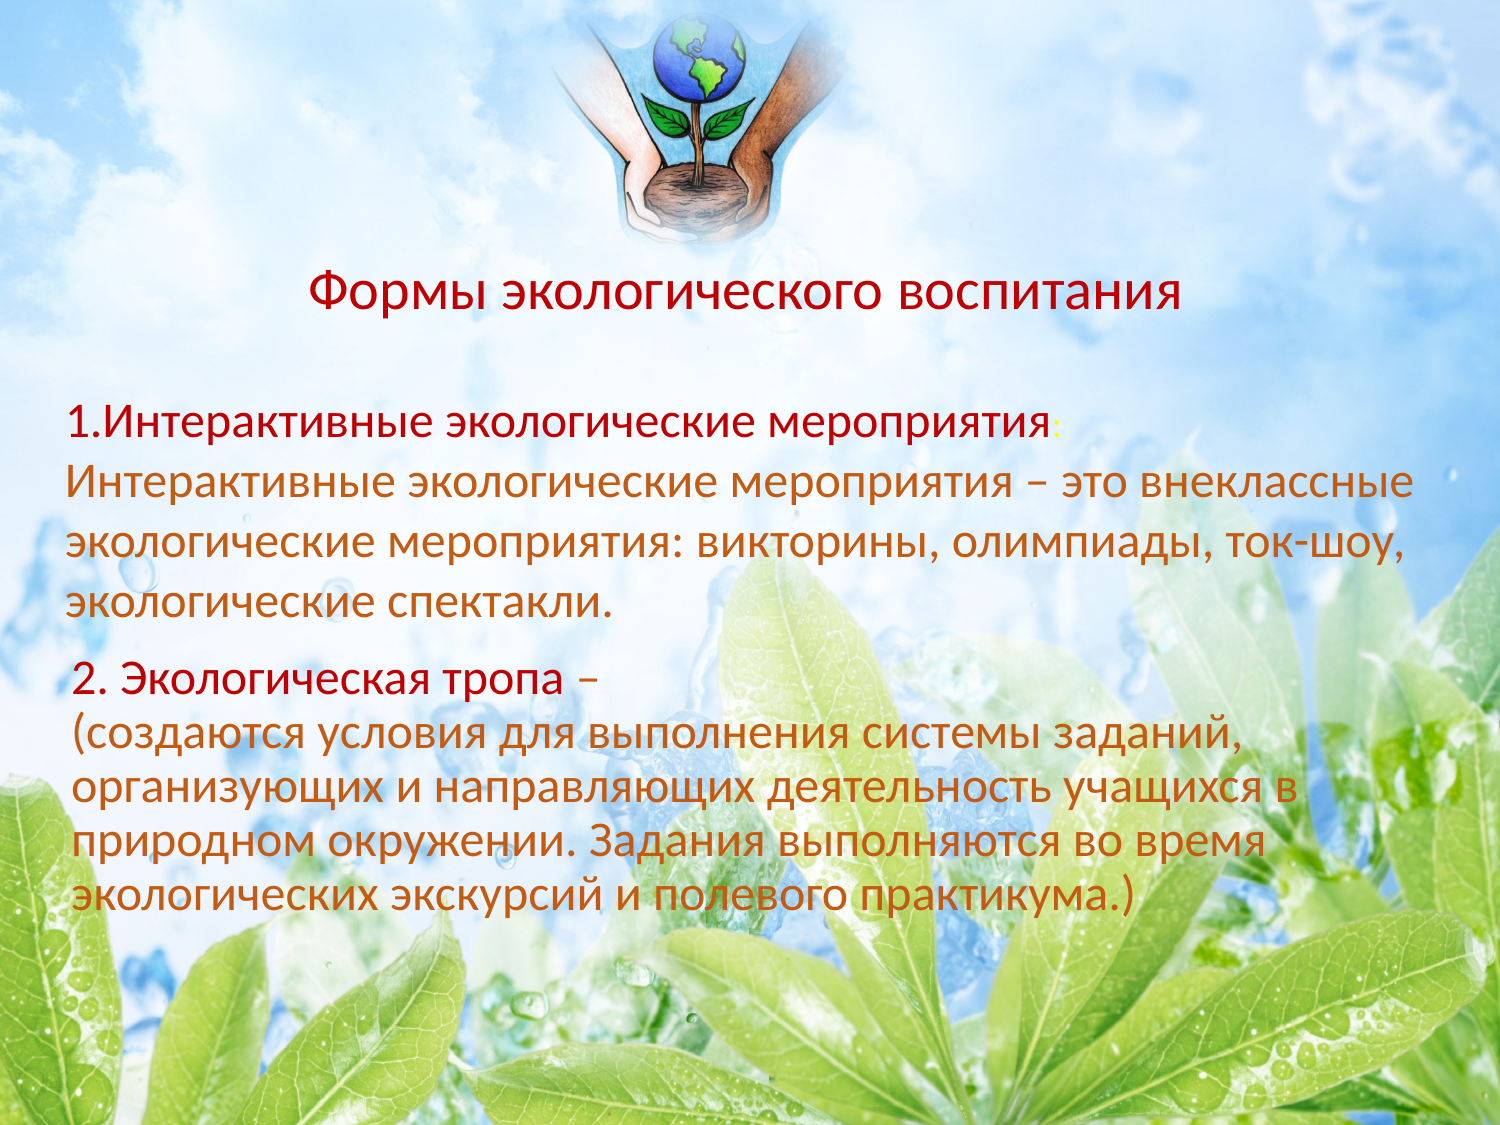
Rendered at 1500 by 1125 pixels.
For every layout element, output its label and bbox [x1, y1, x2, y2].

list [0, 0, 1500, 1125]
picture [537, 0, 858, 262]
